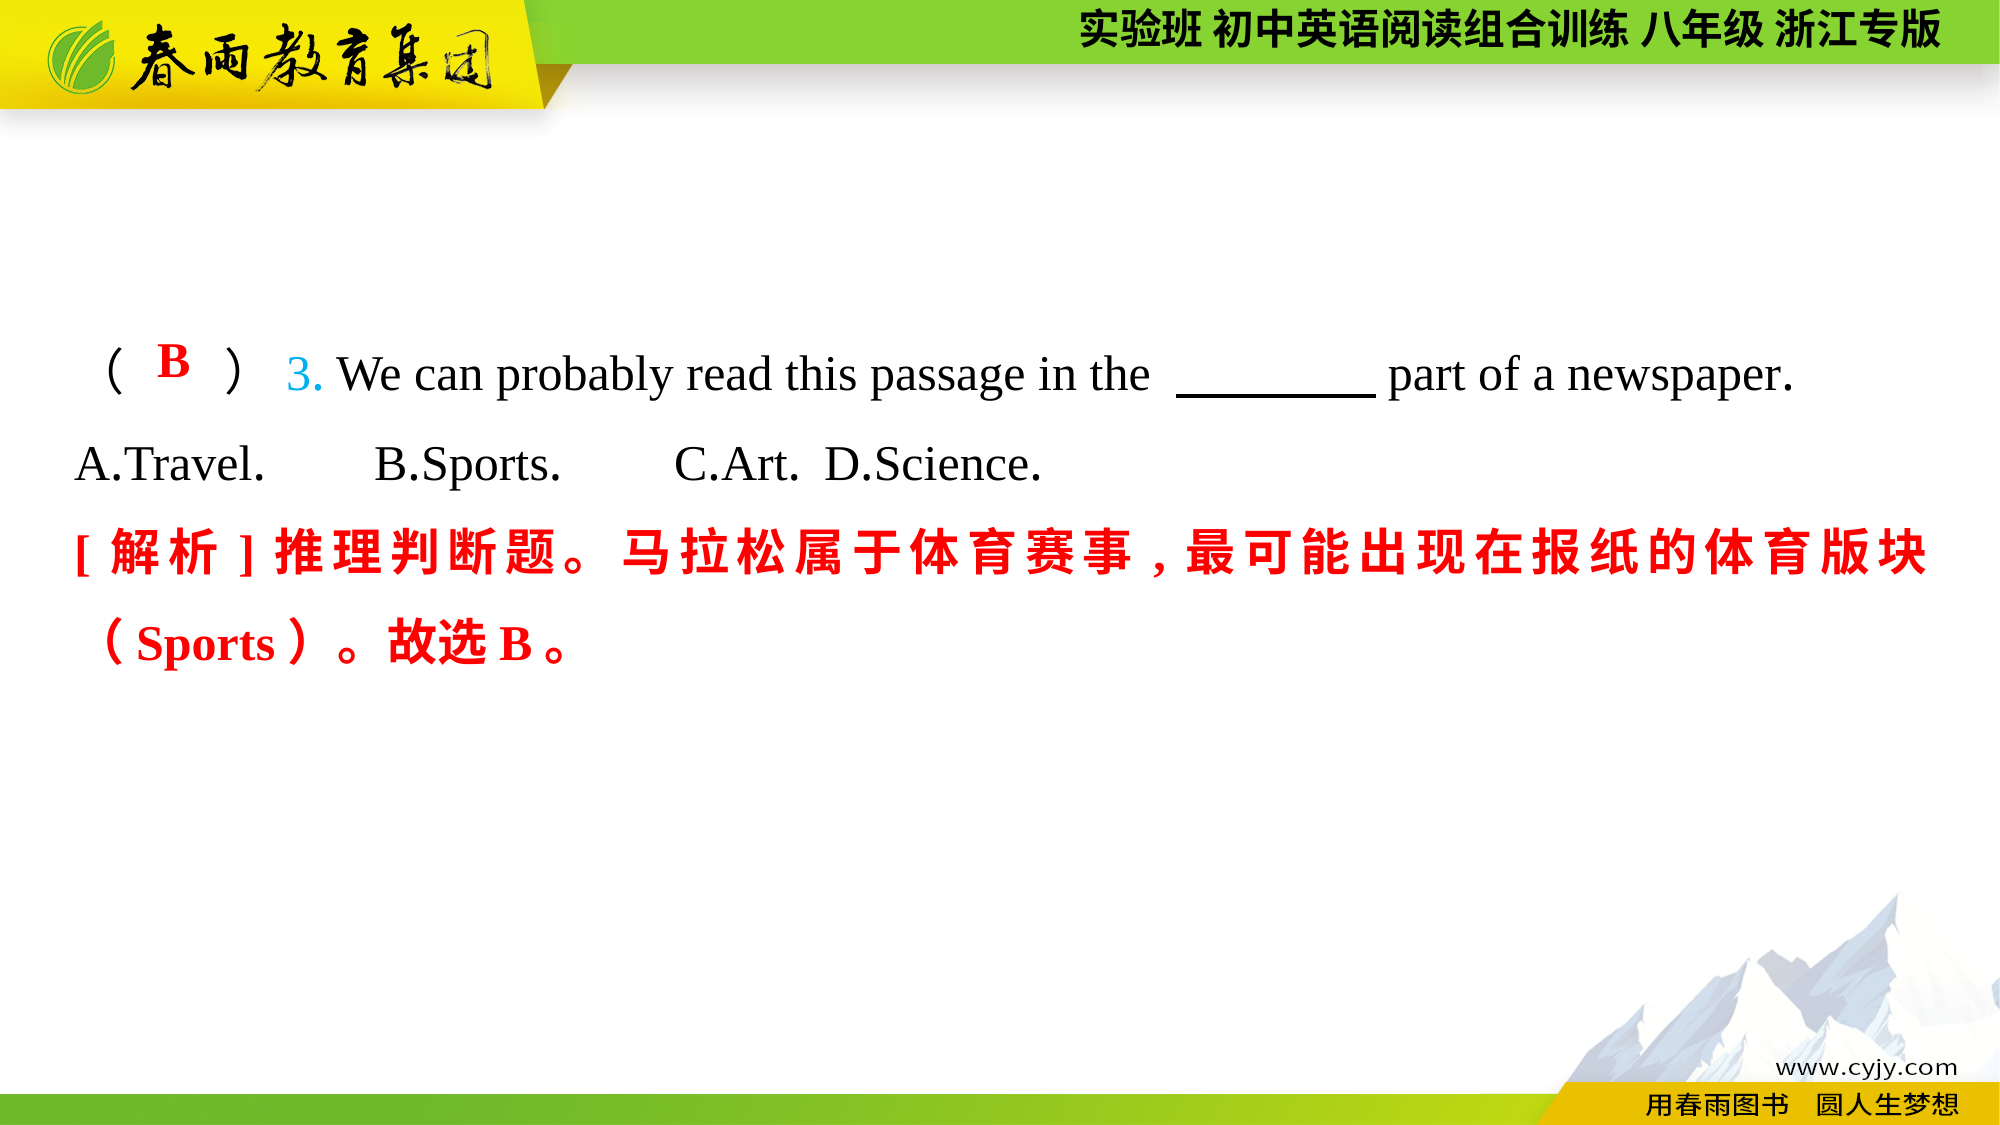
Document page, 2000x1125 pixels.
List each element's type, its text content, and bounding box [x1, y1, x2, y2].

text_box [解析]推理判断题。马拉松属于体育赛事,最可能出现在报纸的体育版块（Sports）。故选B。 [59, 483, 1944, 679]
picture [0, 0, 2000, 1125]
text_box B [142, 319, 206, 395]
list （ ）3. We can probably read this passage in the part of a newspaper. A.Travel. B.Sports. C.Art. D.Science. [59, 302, 1944, 483]
